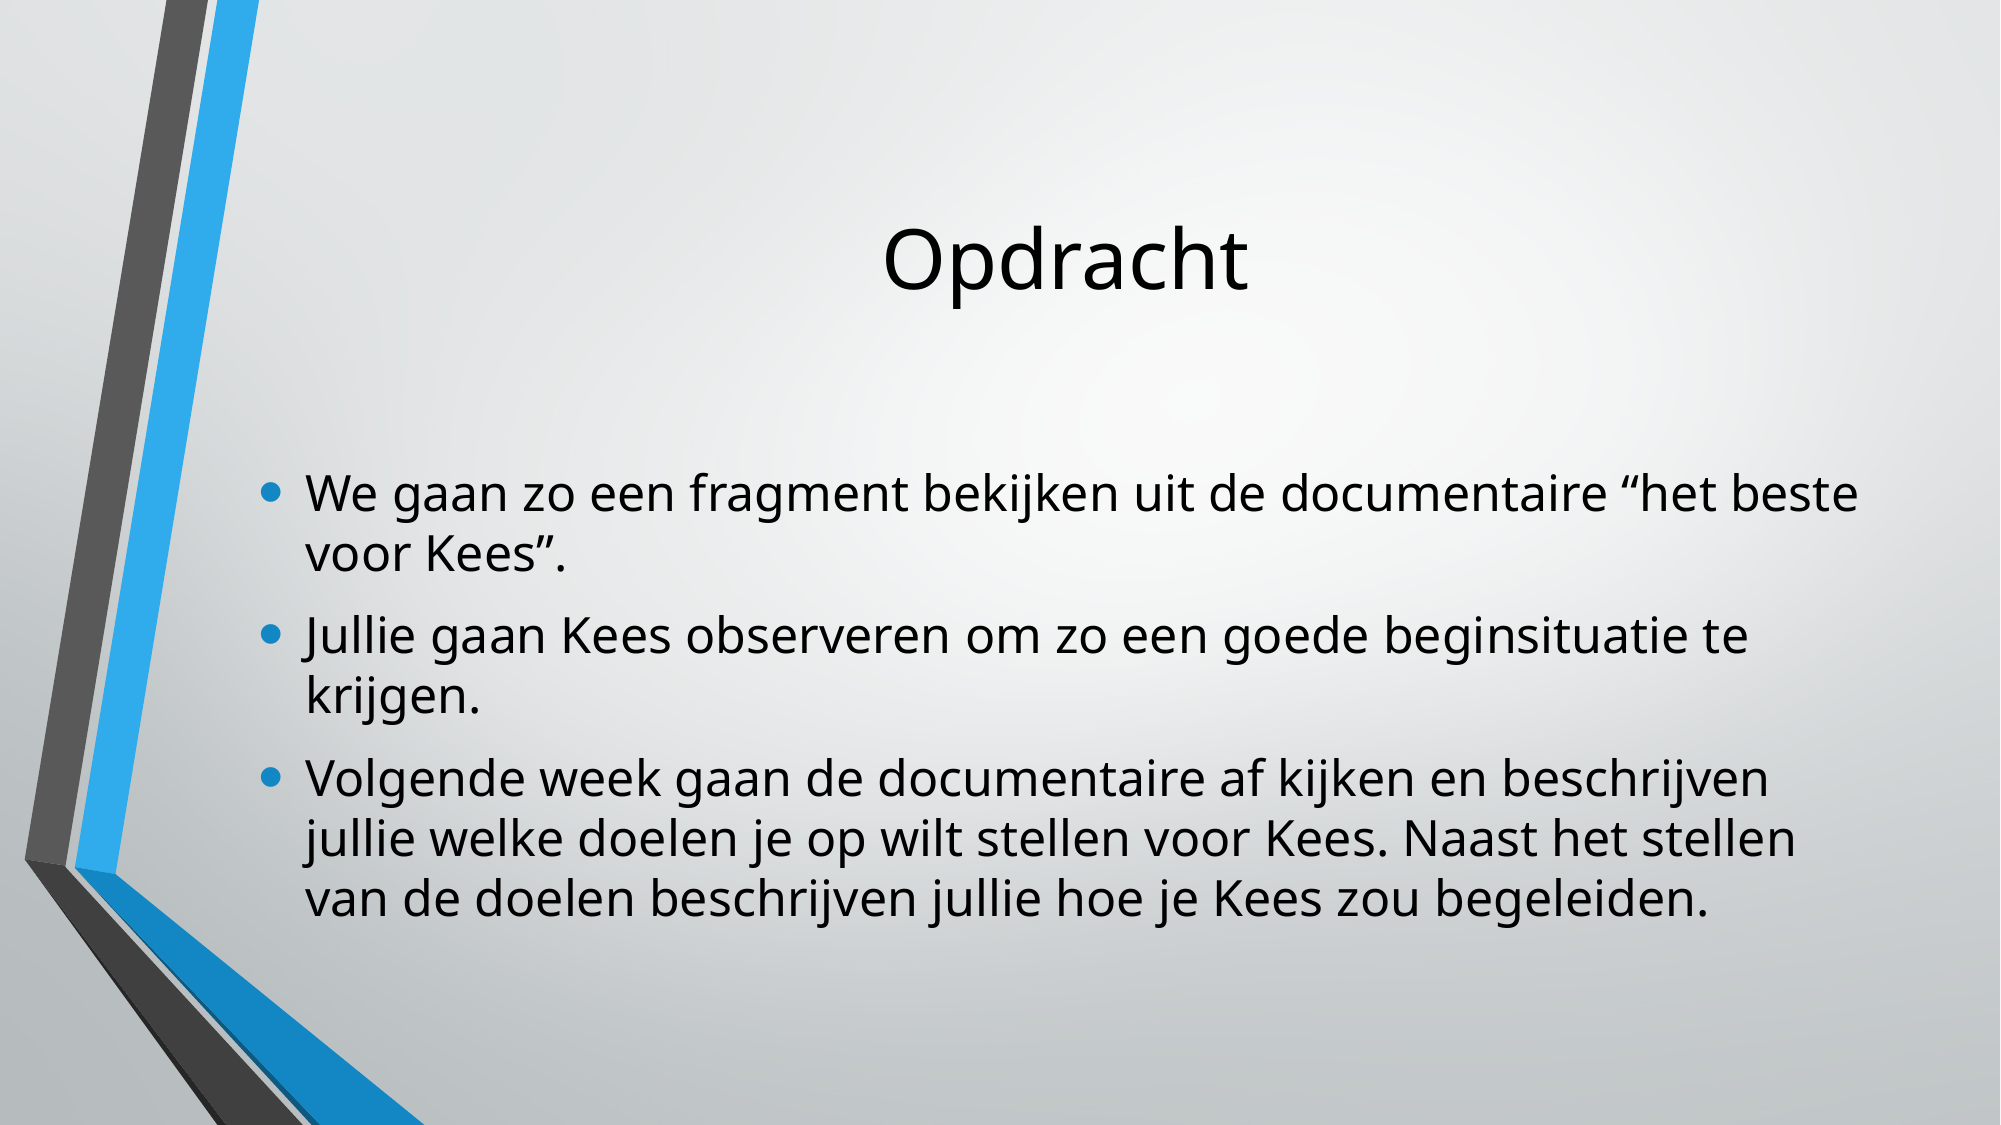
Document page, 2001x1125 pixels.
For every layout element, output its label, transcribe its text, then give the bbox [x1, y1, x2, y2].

list We gaan zo een fragment bekijken uit de documentaire “het beste voor Kees”. Jullie gaan Kees observeren om zo een goede beginsituatie te krijgen. Volgende week gaan de documentaire af kijken en beschrijven jullie welke doelen je op wilt stellen voor Kees. Naast het stellen van de doelen beschrijven jullie hoe je Kees zou begeleiden. [243, 437, 1887, 950]
title Opdracht [243, 112, 1887, 400]
